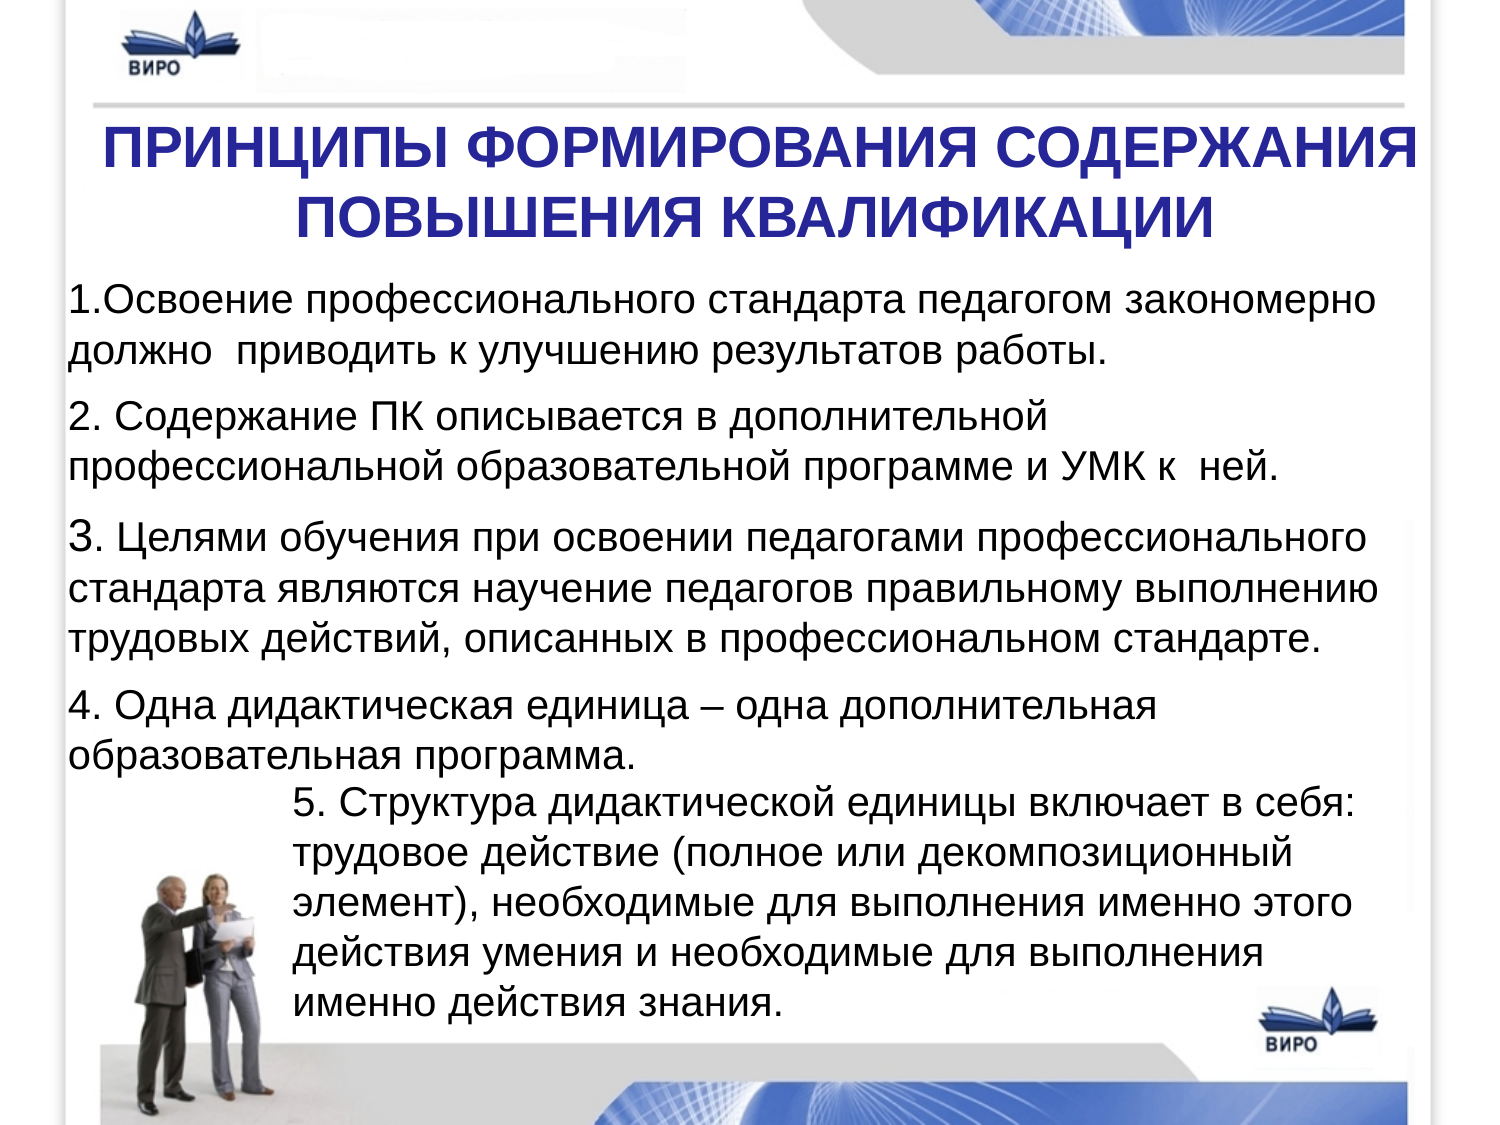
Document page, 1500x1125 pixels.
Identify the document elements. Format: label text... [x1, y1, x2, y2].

title Принципы формирования содержания повышения квалификации [53, 101, 1459, 244]
text_box 5. Структура дидактической единицы включает в себя: трудовое действие (полное или декомпозиционный элемент), необходимые для выполнения именно этого действия умения и необходимые для выполнения именно действия знания. [277, 767, 1435, 1077]
picture [0, 0, 1500, 80]
text_box [0, 5, 1496, 81]
list 1.Освоение профессионального стандарта педагогом закономерно должно приводить к улучшению результатов работы. 2. Содержание ПК описывается в дополнительной профессиональной образовательной программе и УМК к ней. 3. Целями обучения при освоении педагогами профессионального стандарта являются научение педагогов правильному выполнению трудовых действий, описанных в профессиональном стандарте. 4. Одна дидактическая единица – одна дополнительная образовательная программа. [53, 264, 1429, 787]
picture [0, 81, 1500, 1125]
